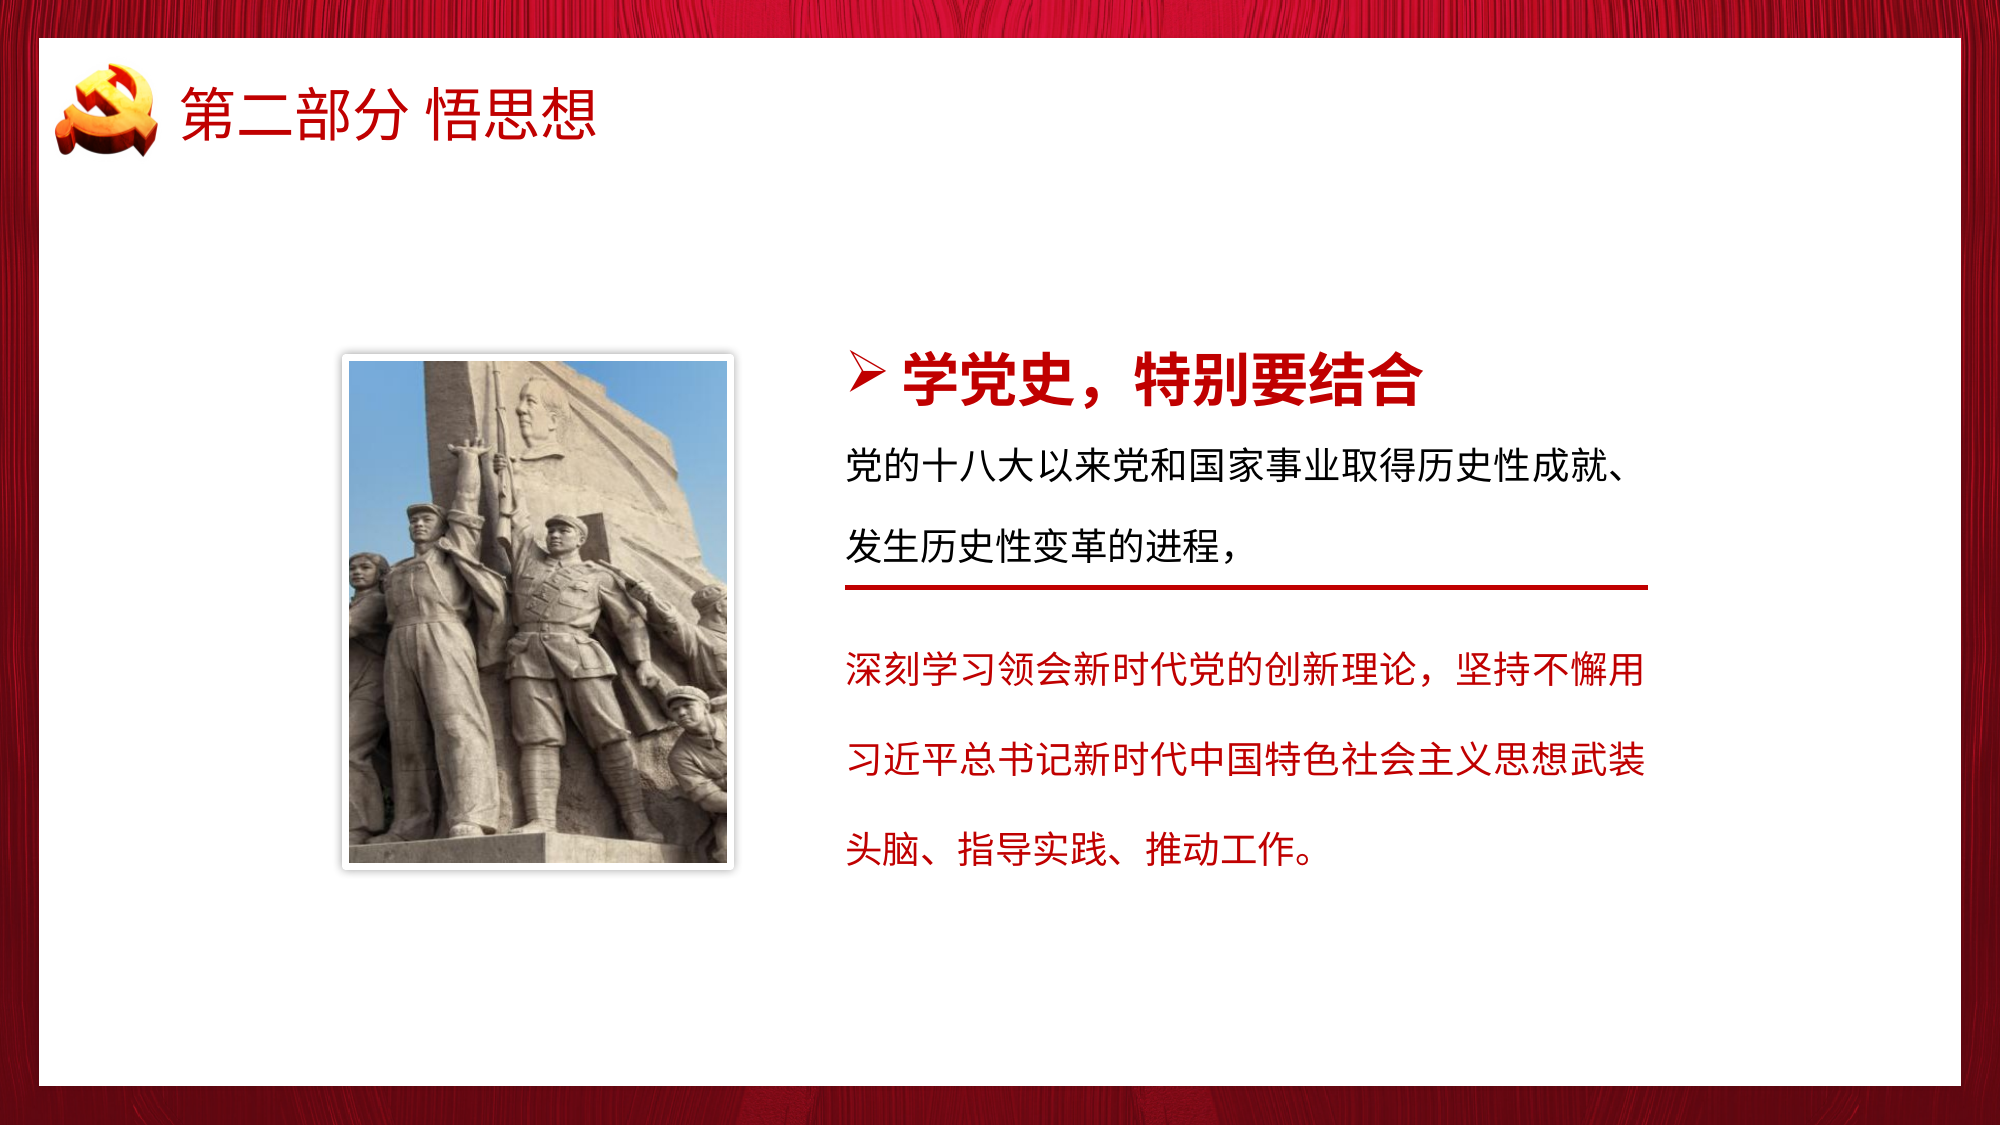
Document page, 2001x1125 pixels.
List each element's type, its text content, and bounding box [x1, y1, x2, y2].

text_box 学党史，特别要结合 [844, 329, 1489, 414]
text_box 深刻学习领会新时代党的创新理论，坚持不懈用习近平总书记新时代中国特色社会主义思想武装头脑、指导实践、推动工作。 [845, 601, 1646, 872]
text_box 党的十八大以来党和国家事业取得历史性成就、发生历史性变革的进程， [845, 406, 1646, 569]
picture [0, 0, 2000, 1125]
